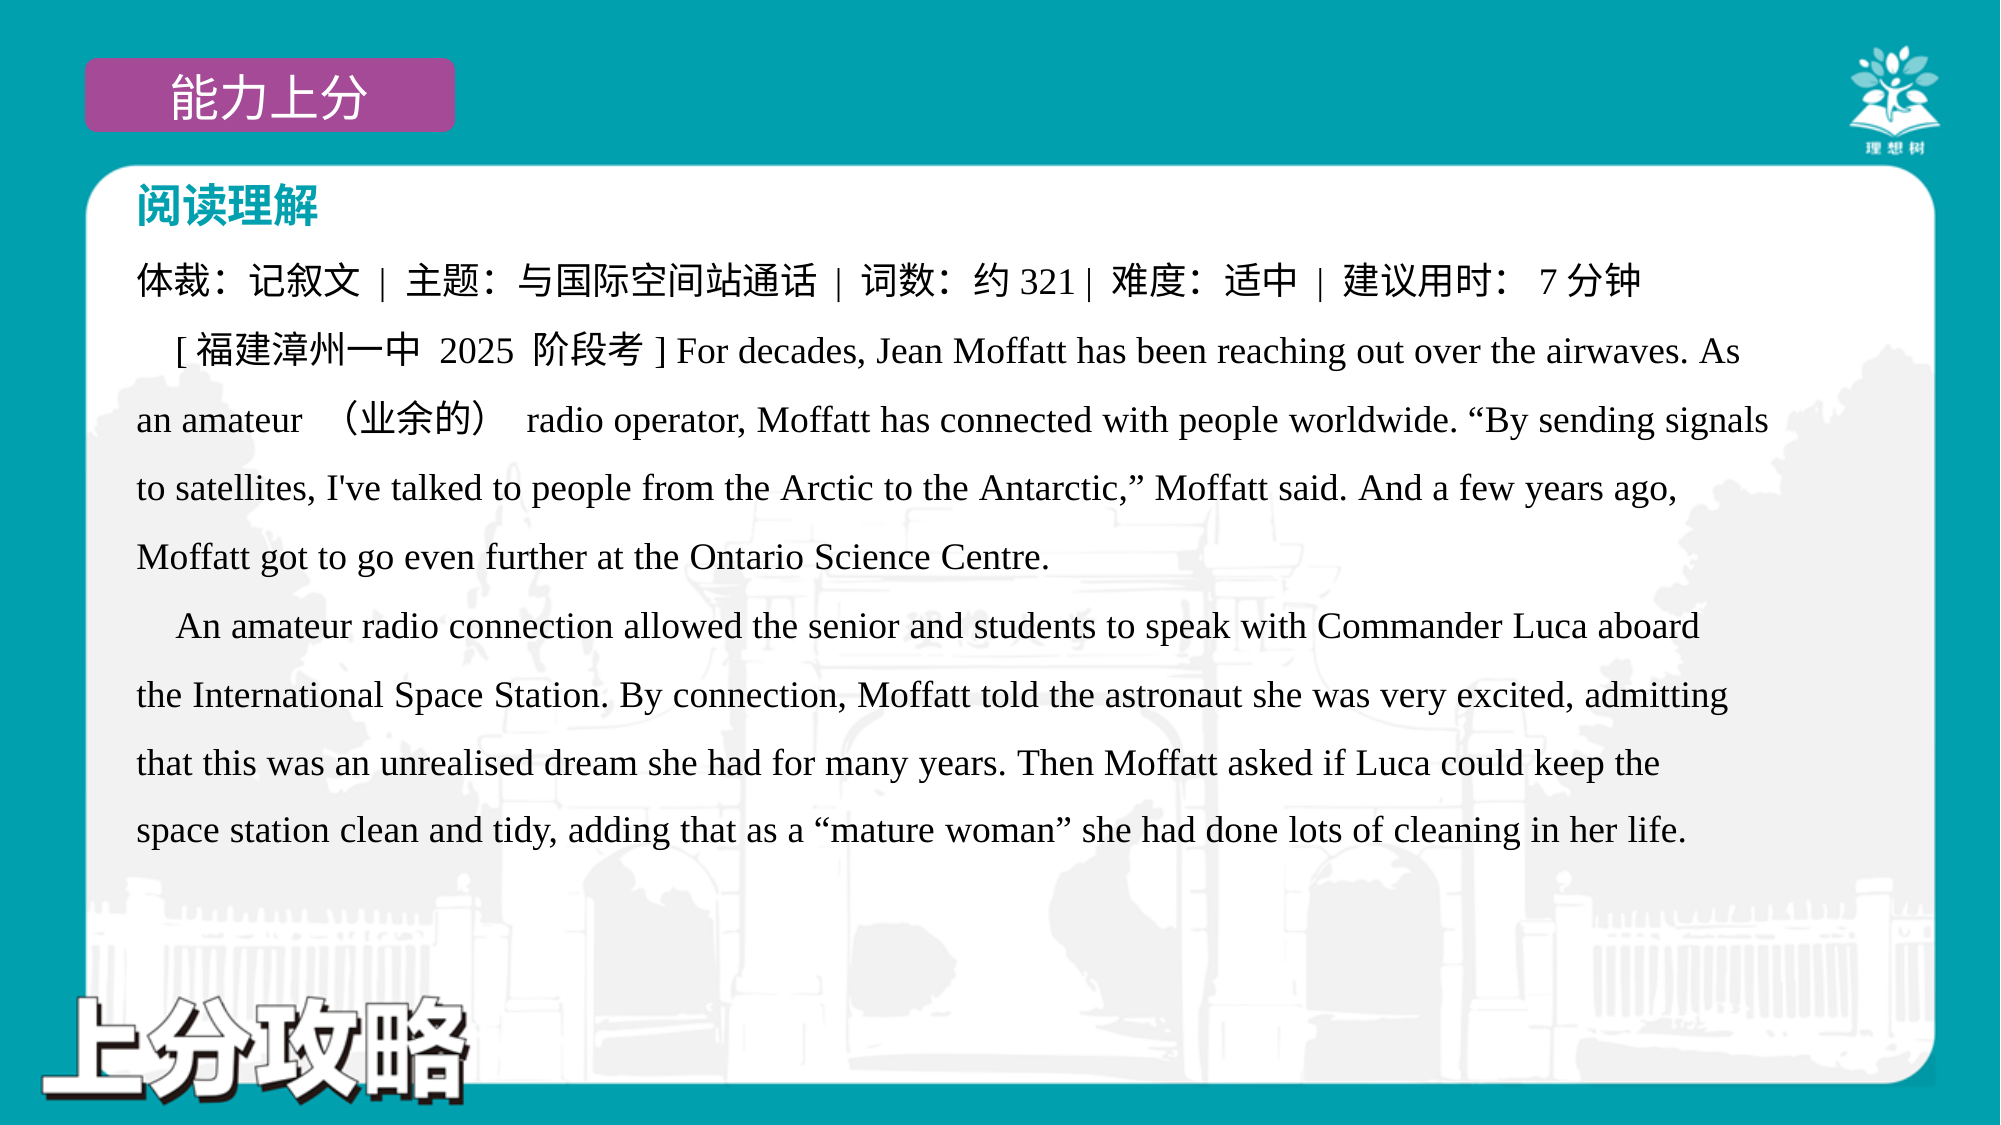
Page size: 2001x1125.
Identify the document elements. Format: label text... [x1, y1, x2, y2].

text_box 体裁：记叙文 | 主题：与国际空间站通话 | 词数：约321 | 难度：适中 | 建议用时：7分钟 [福建漳州一中 2025 阶段考] For decades, Jean Moffatt has been reaching out over the airwaves. As an amateur （业余的） radio operator, Moffatt has connected with people worldwide. “By sending signals to satellites, I've talked to people from the Arctic to the Antarctic,” Moffatt said. And a few years ago, Moffatt got to go even further at the Ontario Science Centre. An amateur radio connection allowed the senior and students to speak with Commander Luca aboard the International Space Station. By connection, Moffatt told the astronaut she was very excited, admitting that this was an unrealised dream she had for many years. Then Moffatt asked if Luca could keep the space station clean and tidy, adding that as a “mature woman” she had done lots of cleaning in her life.#3 [136, 233, 1865, 842]
text_box 阅读理解 [136, 176, 1865, 232]
picture [0, 0, 2000, 1125]
